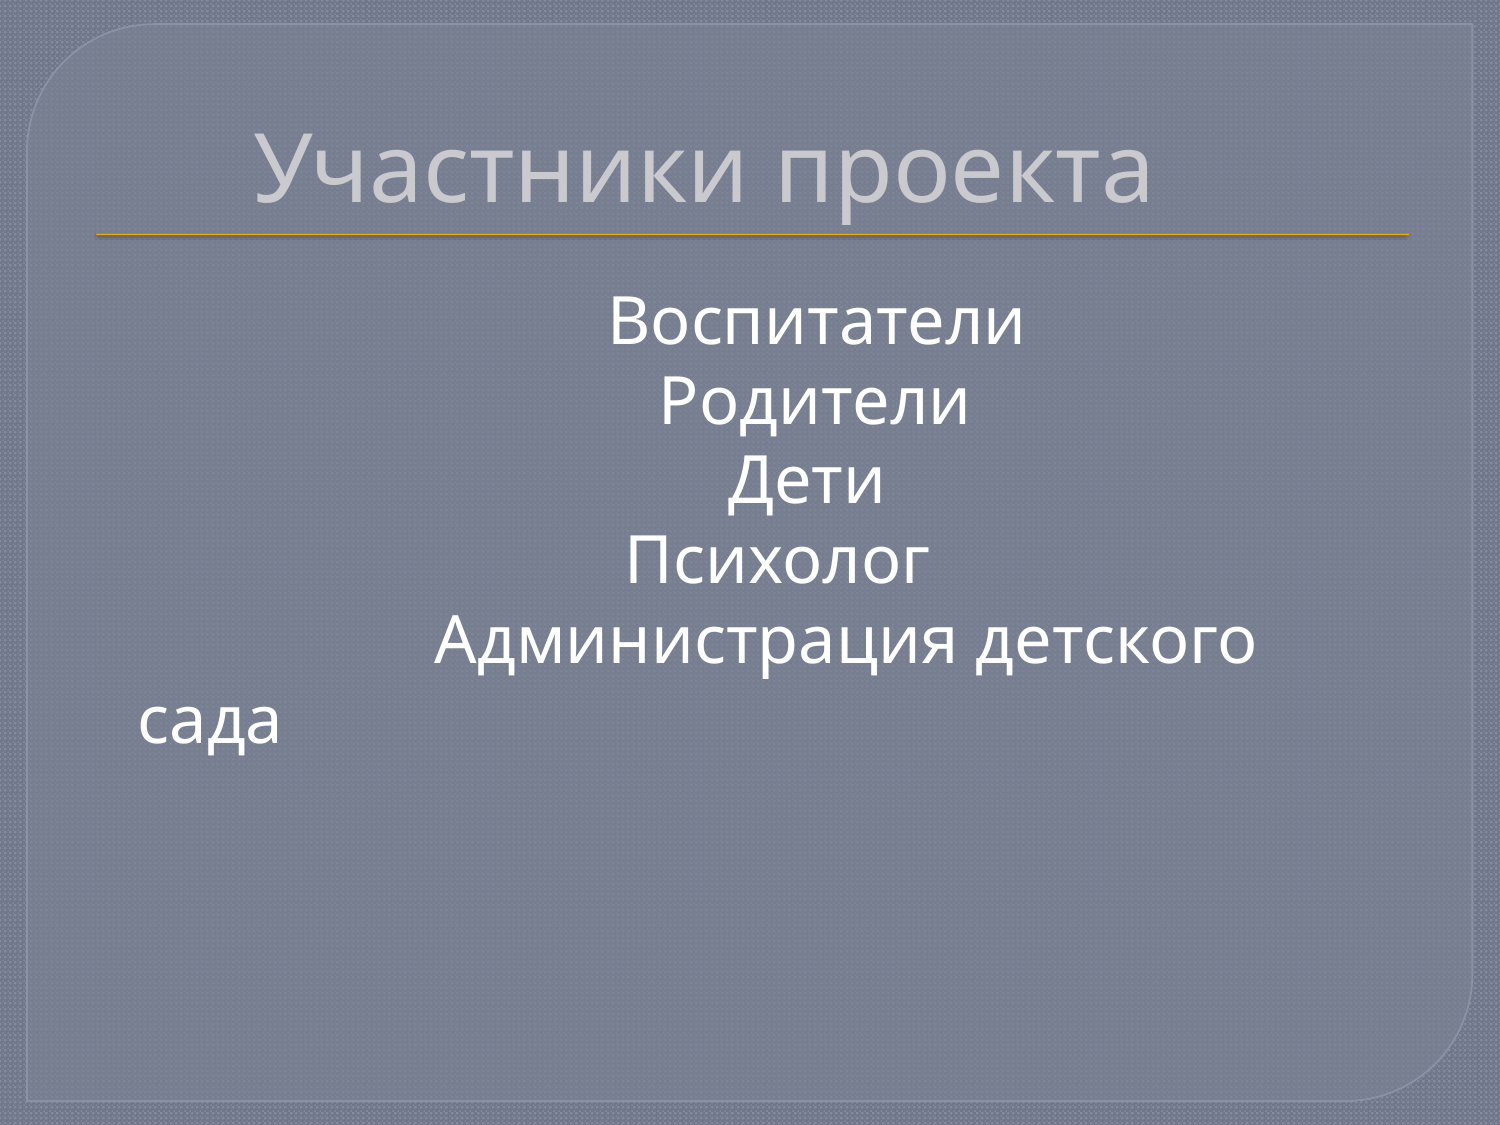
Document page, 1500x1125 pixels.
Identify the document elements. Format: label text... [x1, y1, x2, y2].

list Воспитатели Родители Дети Психолог Администрация детского сада [75, 270, 1425, 1013]
title Участники проекта [75, 41, 1425, 230]
